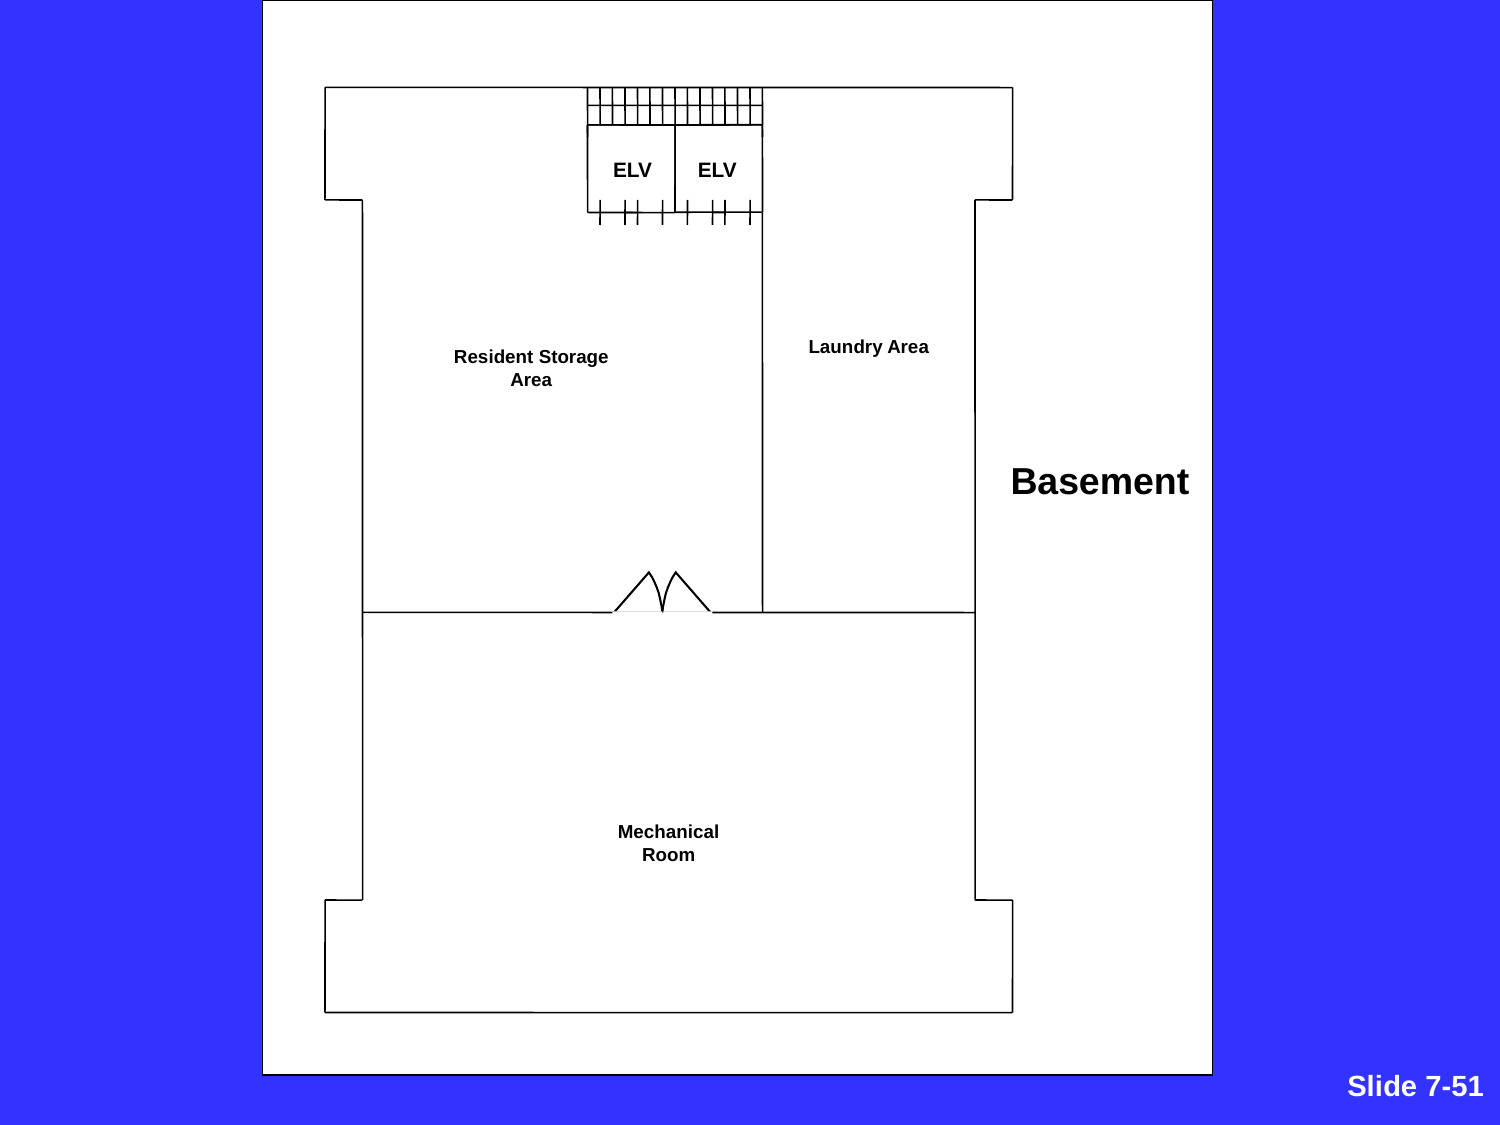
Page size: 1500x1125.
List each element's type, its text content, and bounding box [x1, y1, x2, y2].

text_box [262, 0, 1213, 1075]
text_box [587, 87, 763, 226]
text_box Laundry Area [774, 327, 963, 365]
text_box Resident Storage Area [437, 337, 625, 398]
slide_number Slide 7-193 [1148, 1059, 1500, 1125]
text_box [612, 571, 713, 613]
text_box Basement [949, 449, 1250, 510]
text_box Mechanical Room [575, 812, 763, 873]
